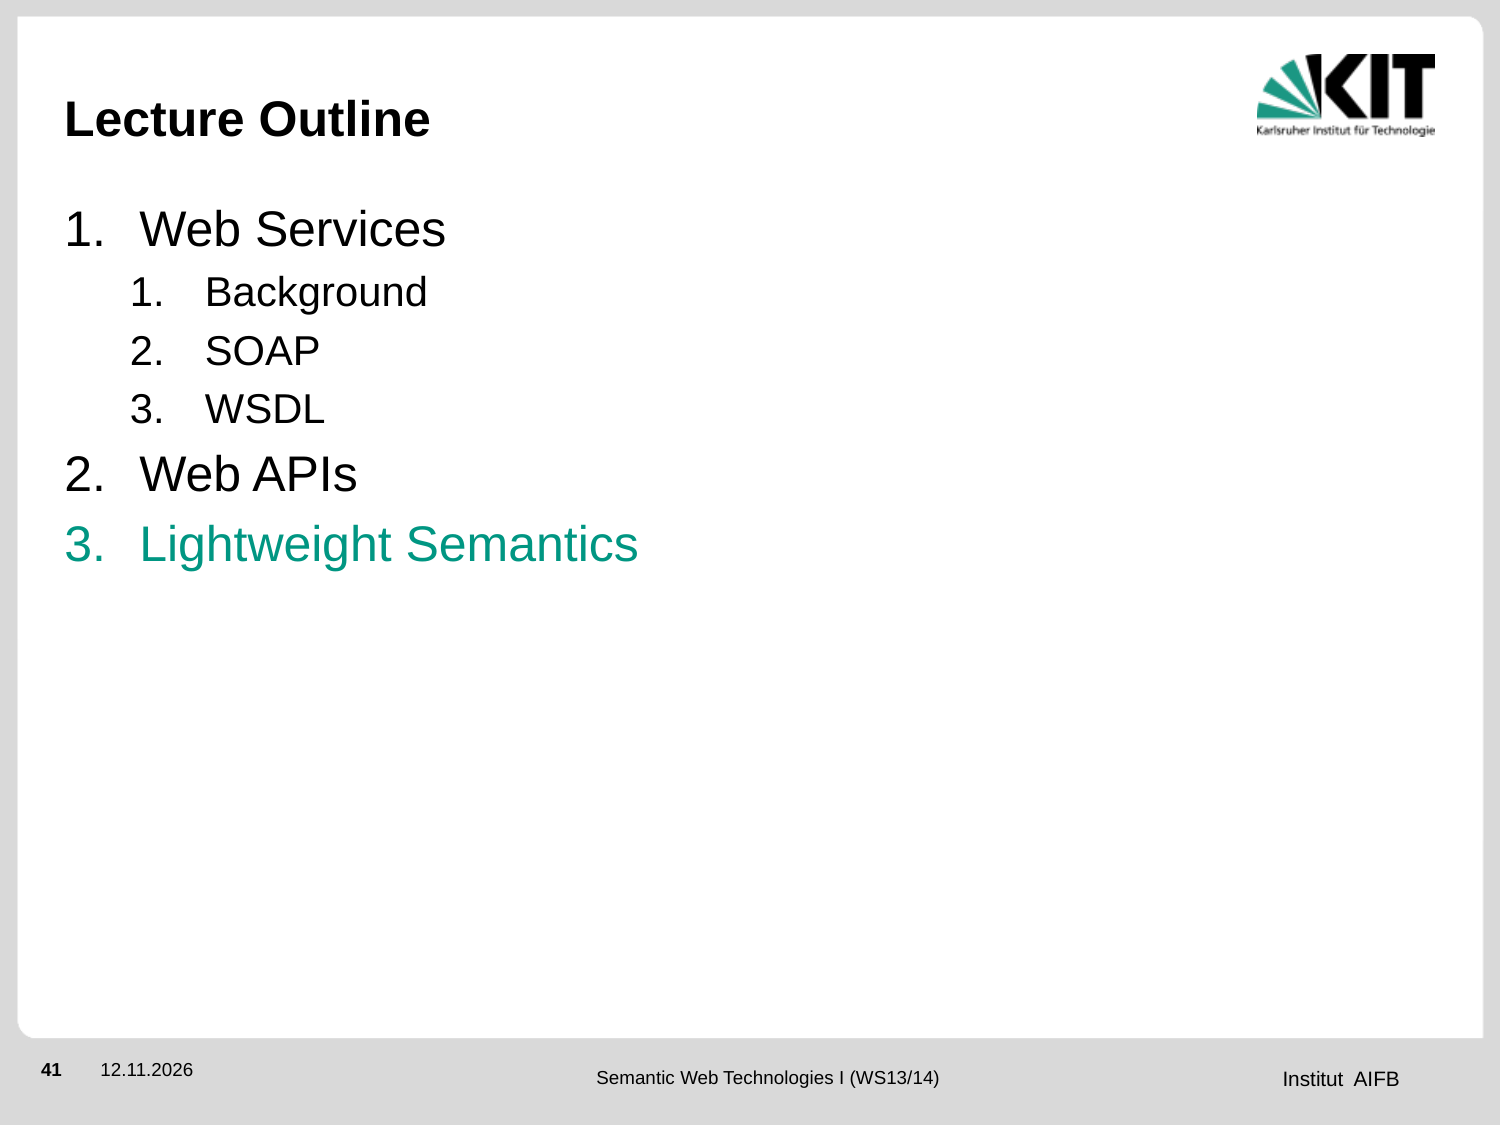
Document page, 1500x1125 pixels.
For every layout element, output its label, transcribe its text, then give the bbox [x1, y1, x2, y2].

title Lecture Outline [64, 54, 1198, 147]
picture [0, 0, 1500, 1125]
list Web Services Background SOAP WSDL Web APIs Lightweight Semantics [64, 196, 1436, 1000]
